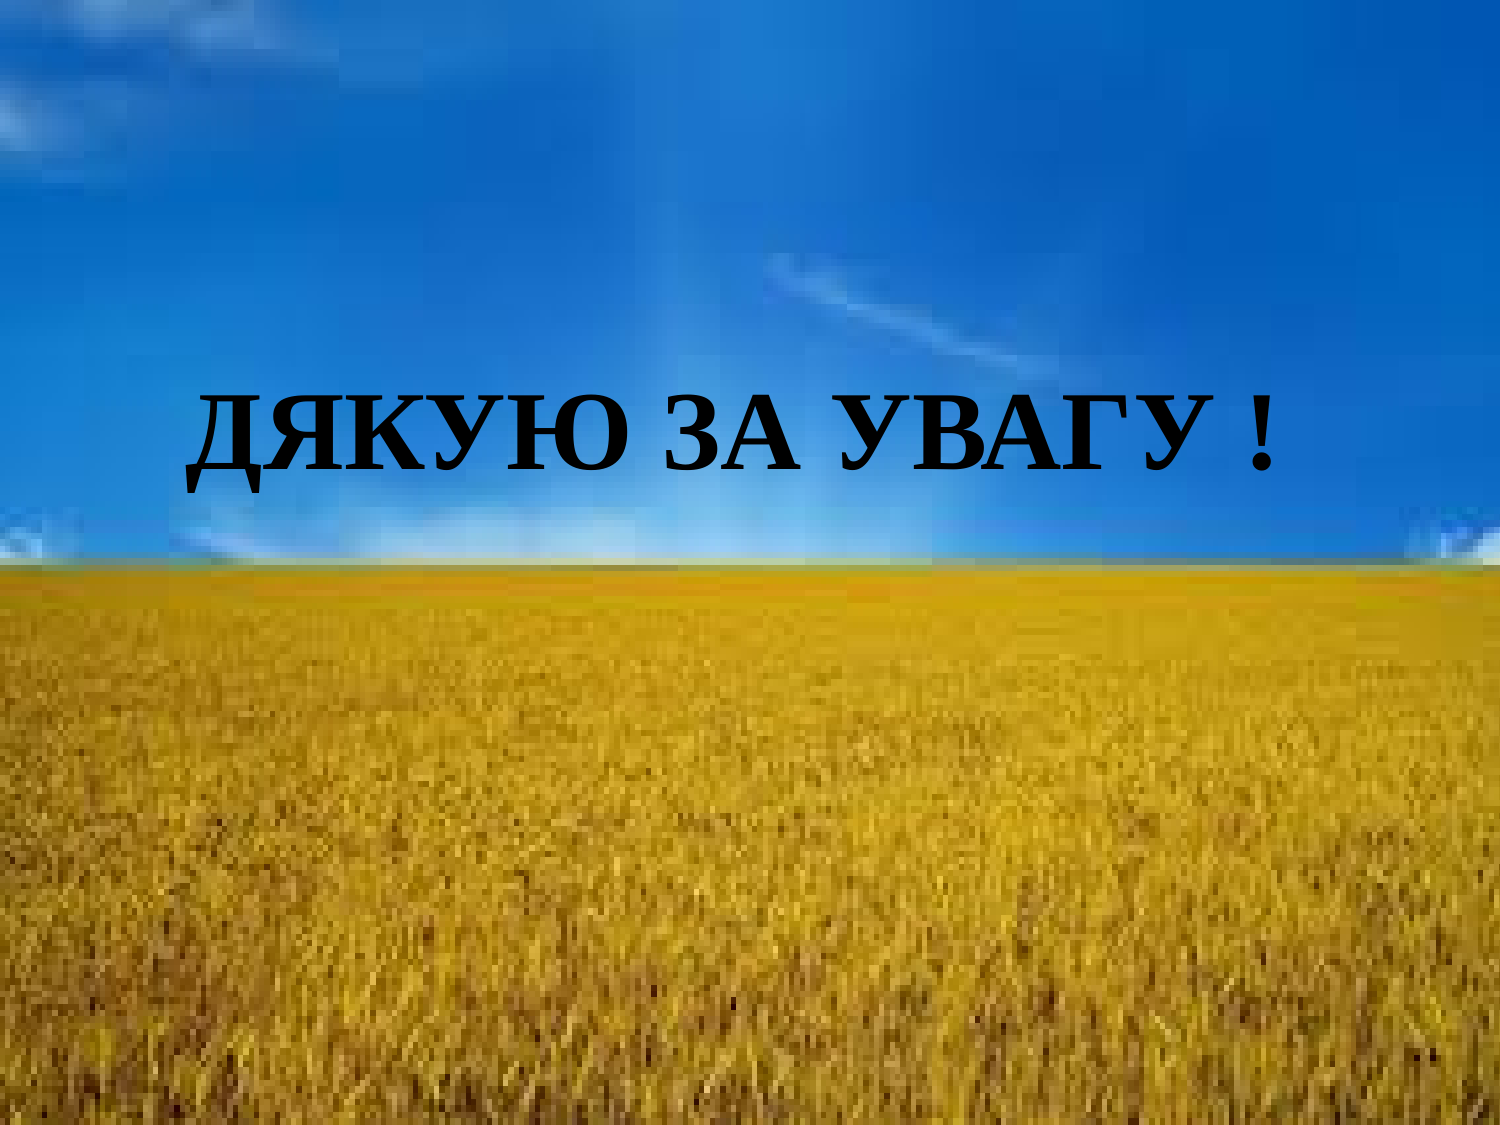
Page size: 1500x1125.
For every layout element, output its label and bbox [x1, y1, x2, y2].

list [0, 0, 1500, 1125]
